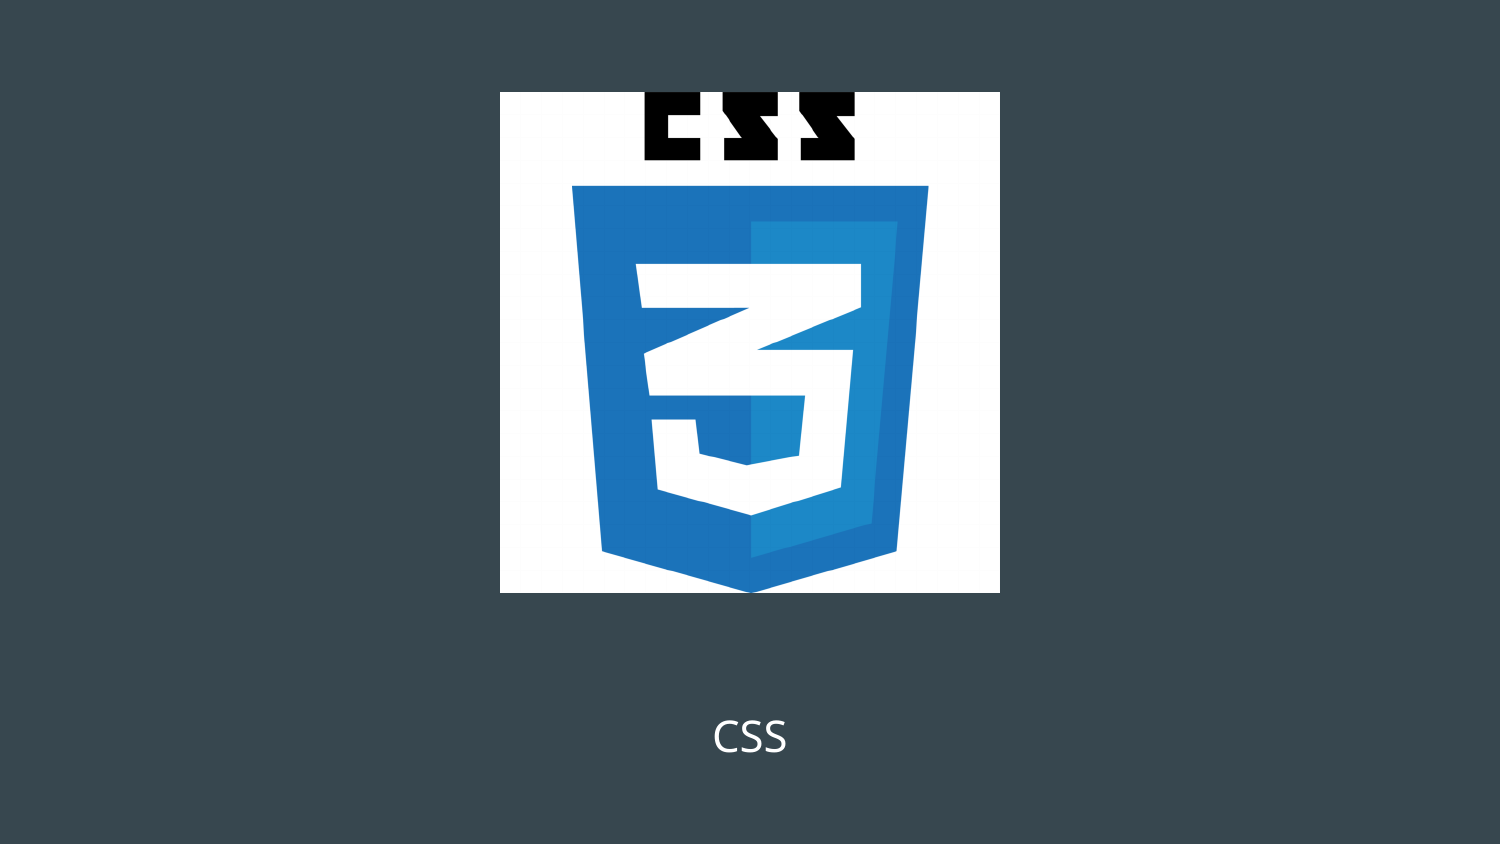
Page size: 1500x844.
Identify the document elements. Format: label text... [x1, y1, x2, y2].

list CSS [257, 685, 1242, 785]
picture [499, 92, 1001, 593]
